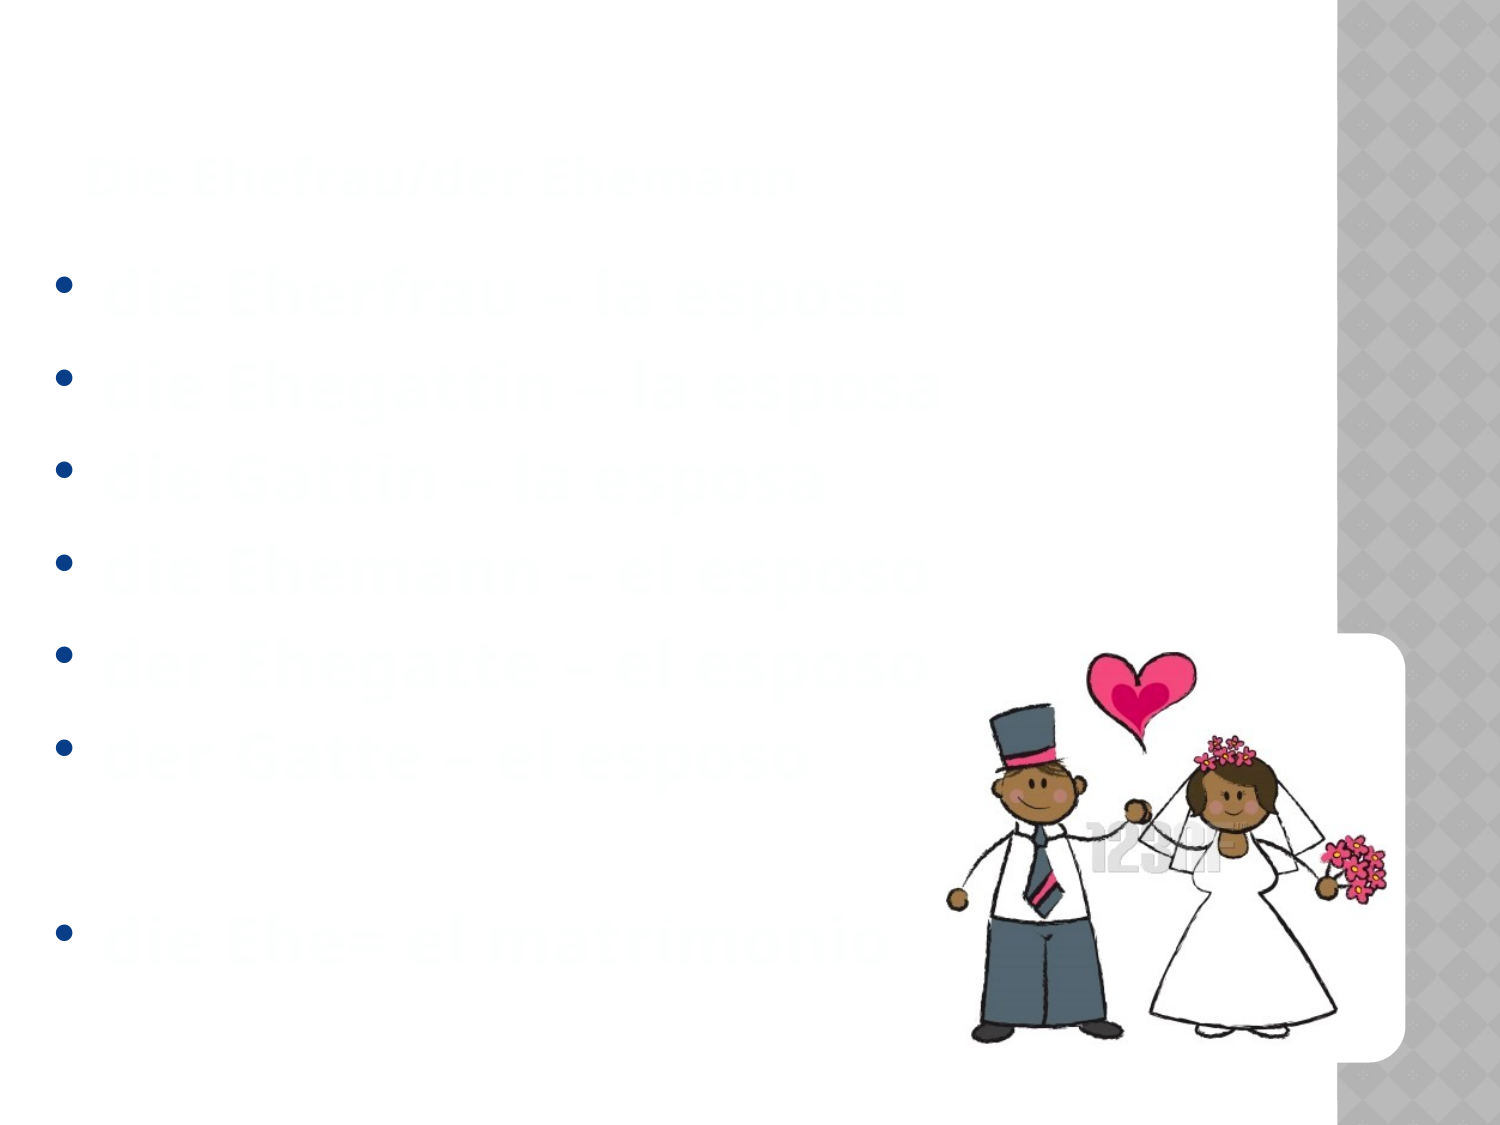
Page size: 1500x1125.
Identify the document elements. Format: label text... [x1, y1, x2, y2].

title Die Ehefrau/der Ehemann [76, 42, 1500, 209]
list die Eherfrau – la esposa die Ehegattin – la esposa die Gattin – la esposa die Ehemann – el esposo der Ehegatte – el esposo der Gatte – el esposo die Ehe= el matrimonio [41, 243, 1263, 1059]
picture [926, 632, 1406, 1064]
